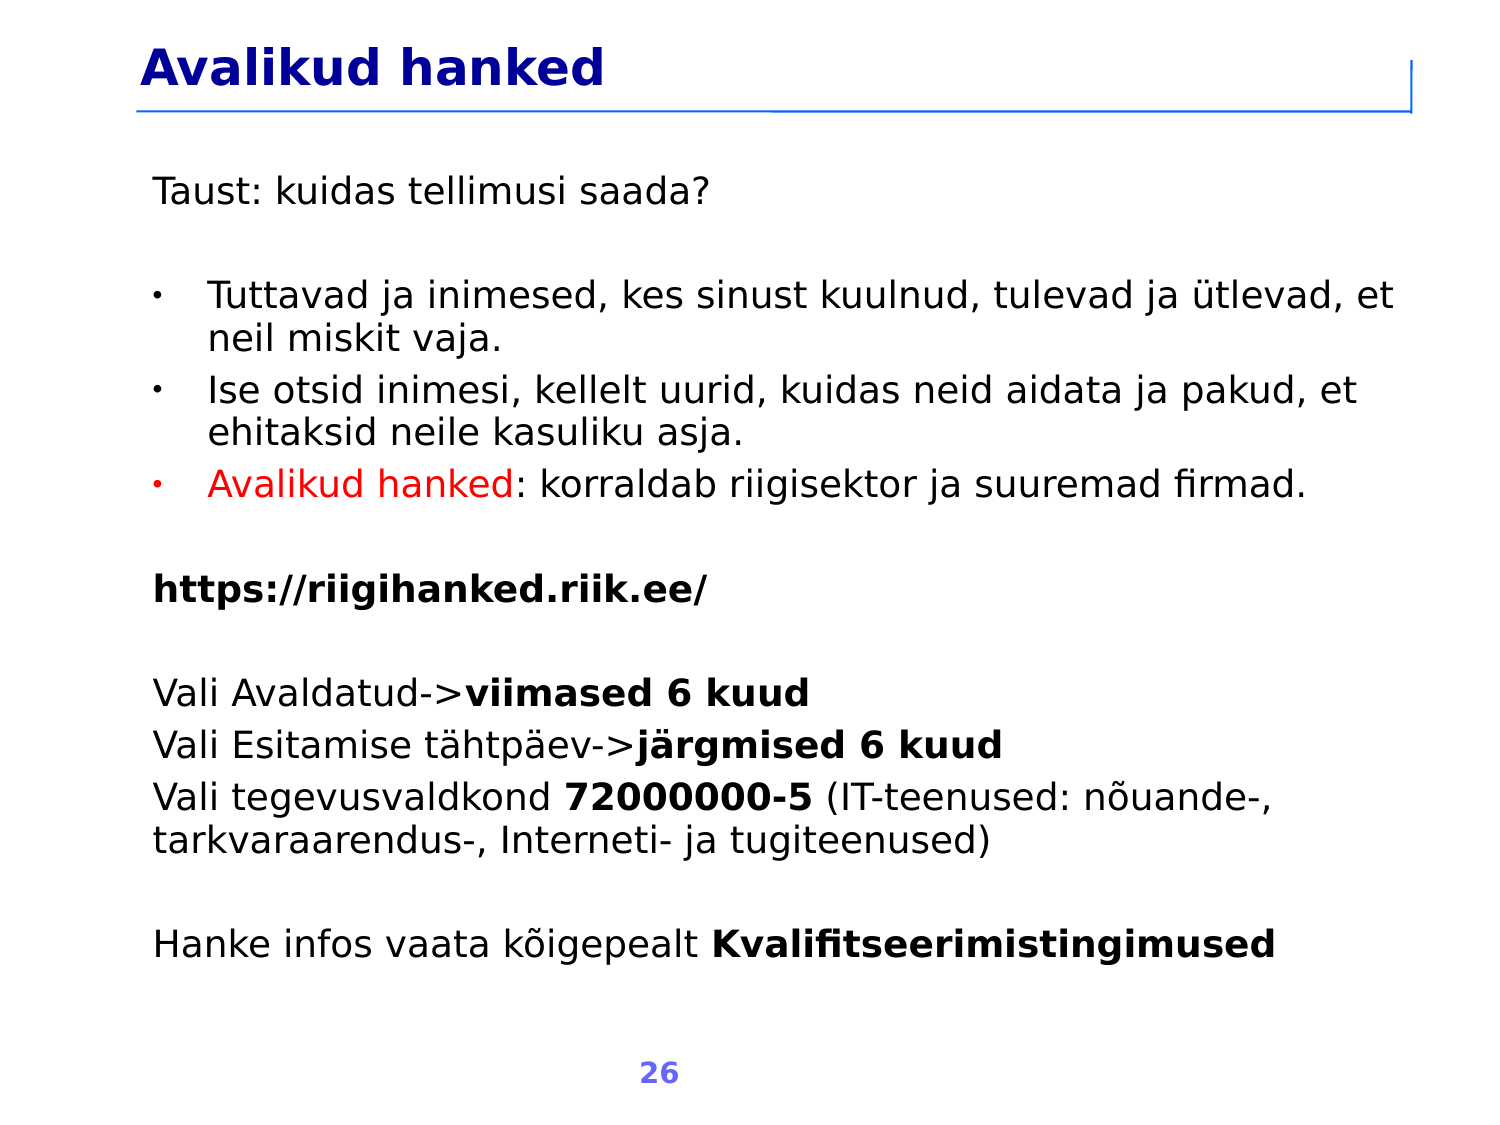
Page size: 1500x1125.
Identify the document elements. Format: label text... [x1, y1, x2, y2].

text_box Avalikud hanked [124, 0, 1400, 138]
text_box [137, 61, 1412, 113]
text_box Taust: kuidas tellimusi saada? Tuttavad ja inimesed, kes sinust kuulnud, tulevad ja ütlevad, et neil miskit vaja. Ise otsid inimesi, kellelt uurid, kuidas neid aidata ja pakud, et ehitaksid neile kasuliku asja. Avalikud hanked: korraldab riigisektor ja suuremad firmad. https://riigihanked.riik.ee/ Vali Avaldatud->viimased 6 kuud Vali Esitamise tähtpäev->järgmised 6 kuud Vali tegevusvaldkond 72000000-5 (IT-teenused: nõuande-, tarkvaraarendus-, Interneti- ja tugiteenused) Hanke infos vaata kõigepealt Kvalifitseerimistingimused [137, 162, 1425, 1068]
